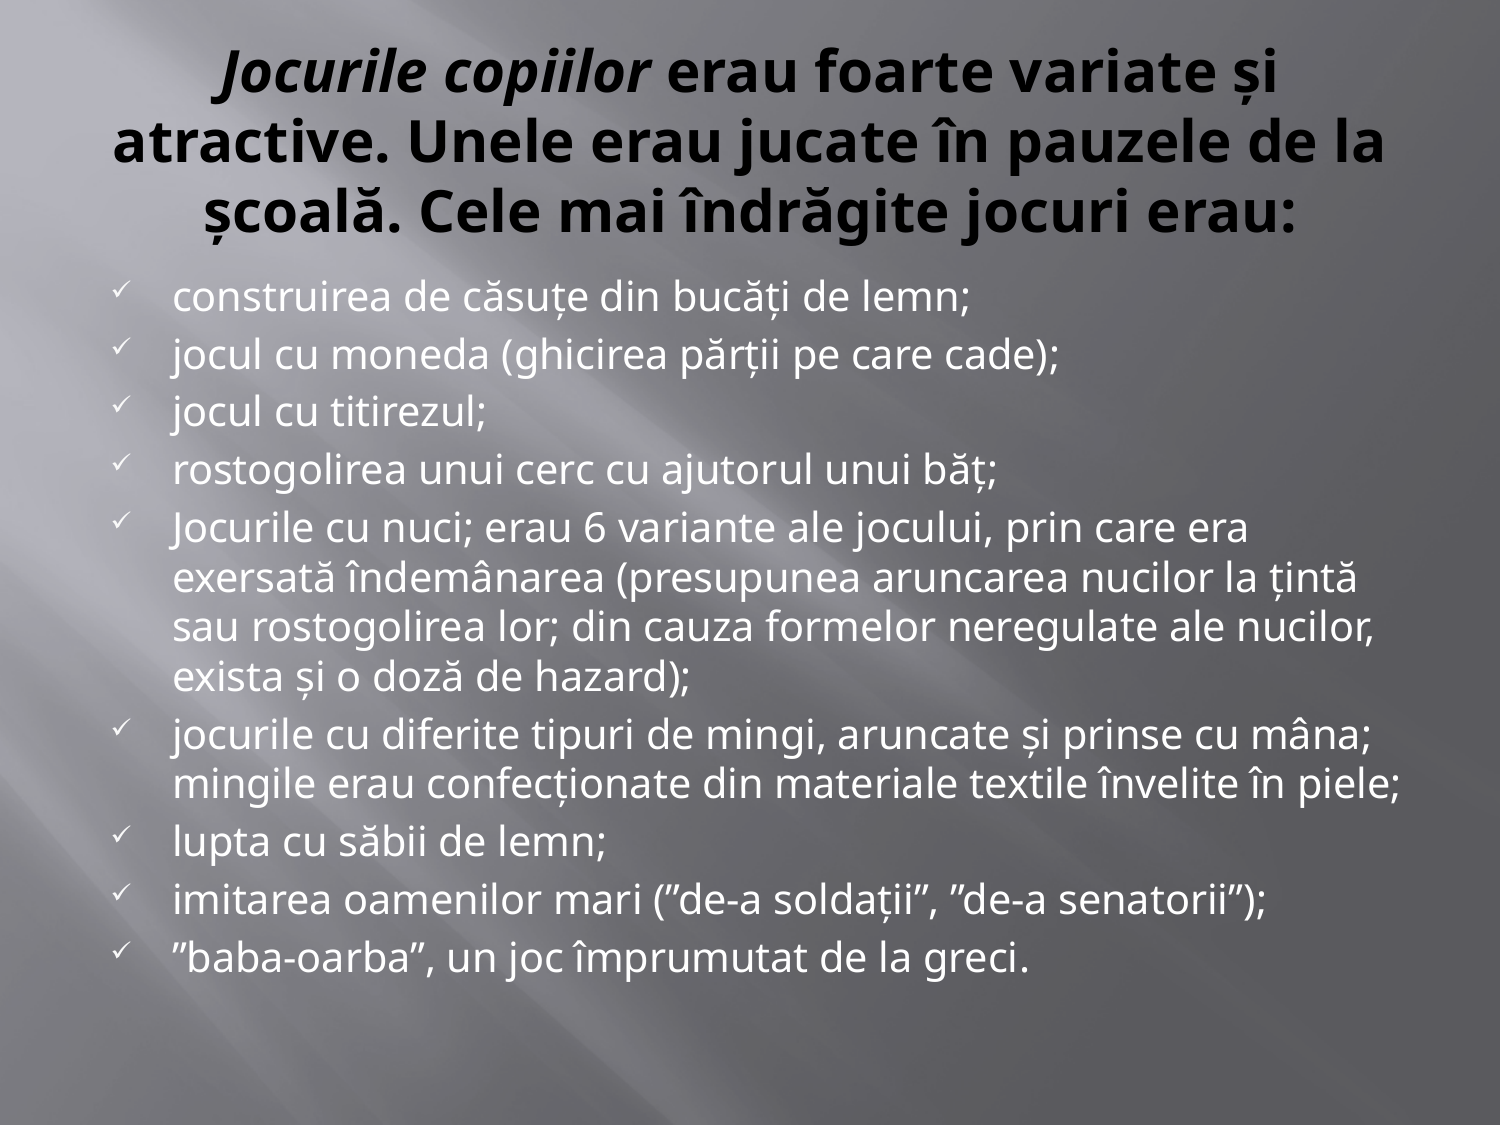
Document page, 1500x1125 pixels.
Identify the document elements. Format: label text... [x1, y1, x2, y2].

title Jocurile copiilor erau foarte variate și atractive. Unele erau jucate în pauzele de la școală. Cele mai îndrăgite jocuri erau: [75, 45, 1425, 233]
list construirea de căsuțe din bucăți de lemn; jocul cu moneda (ghicirea părții pe care cade); jocul cu titirezul; rostogolirea unui cerc cu ajutorul unui băț; Jocurile cu nuci; erau 6 variante ale jocului, prin care era exersată îndemânarea (presupunea aruncarea nucilor la țintă sau rostogolirea lor; din cauza formelor neregulate ale nucilor, exista și o doză de hazard); jocurile cu diferite tipuri de mingi, aruncate și prinse cu mâna; mingile erau confecționate din materiale textile învelite în piele; lupta cu săbii de lemn; imitarea oamenilor mari (”de-a soldații”, ”de-a senatorii”); ”baba-oarba”, un joc împrumutat de la greci. [75, 262, 1425, 1035]
